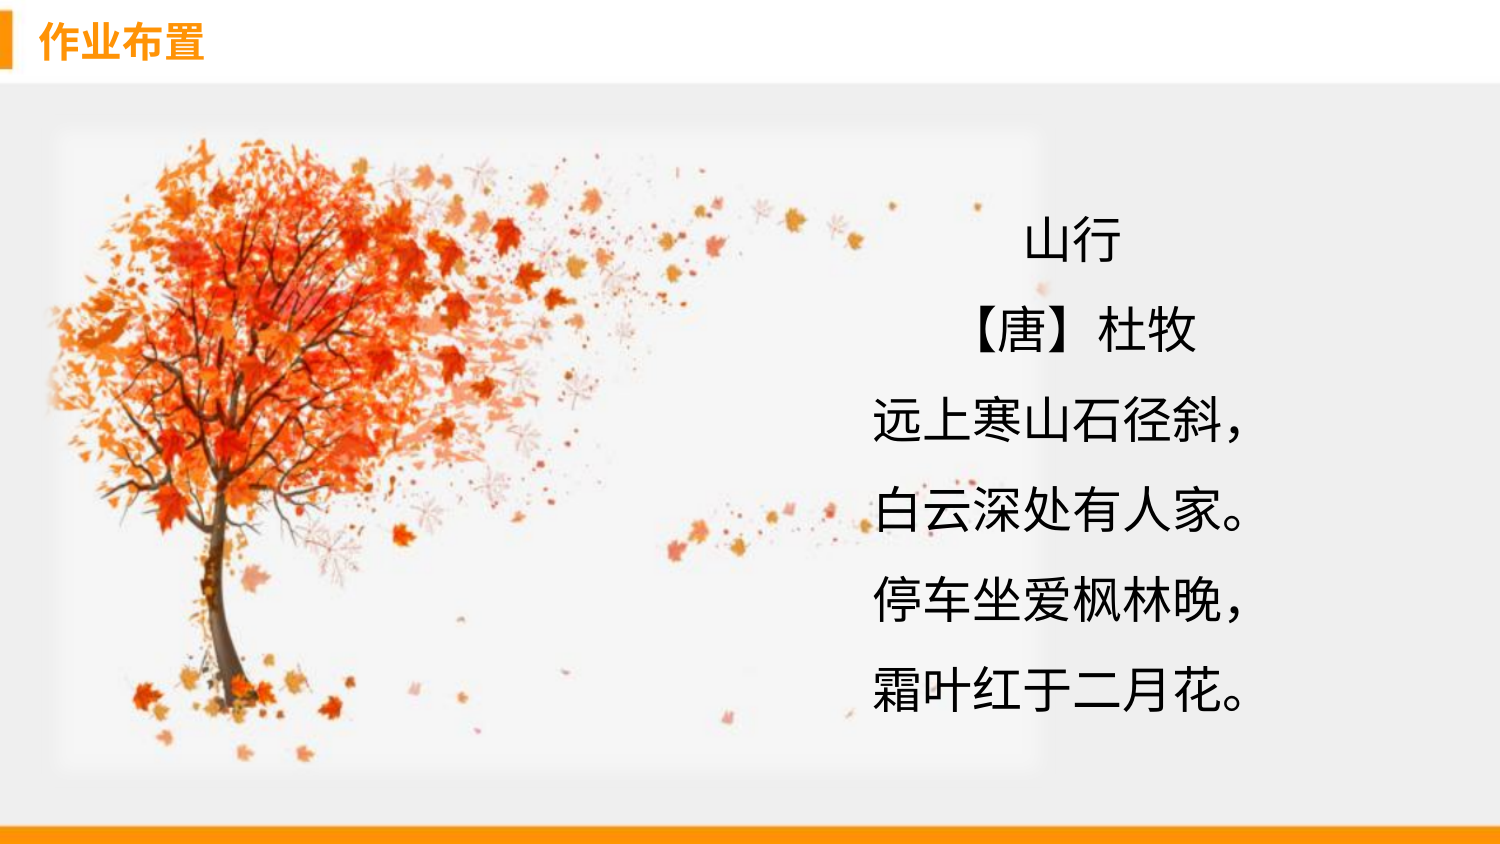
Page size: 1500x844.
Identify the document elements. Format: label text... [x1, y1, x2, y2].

text_box 山行 【唐】杜牧 远上寒山石径斜， 白云深处有人家。 停车坐爱枫林晚， 霜叶红于二月花。 [1062, 170, 1439, 726]
text_box 作业布置 [23, 1, 804, 81]
picture [0, 0, 1500, 844]
